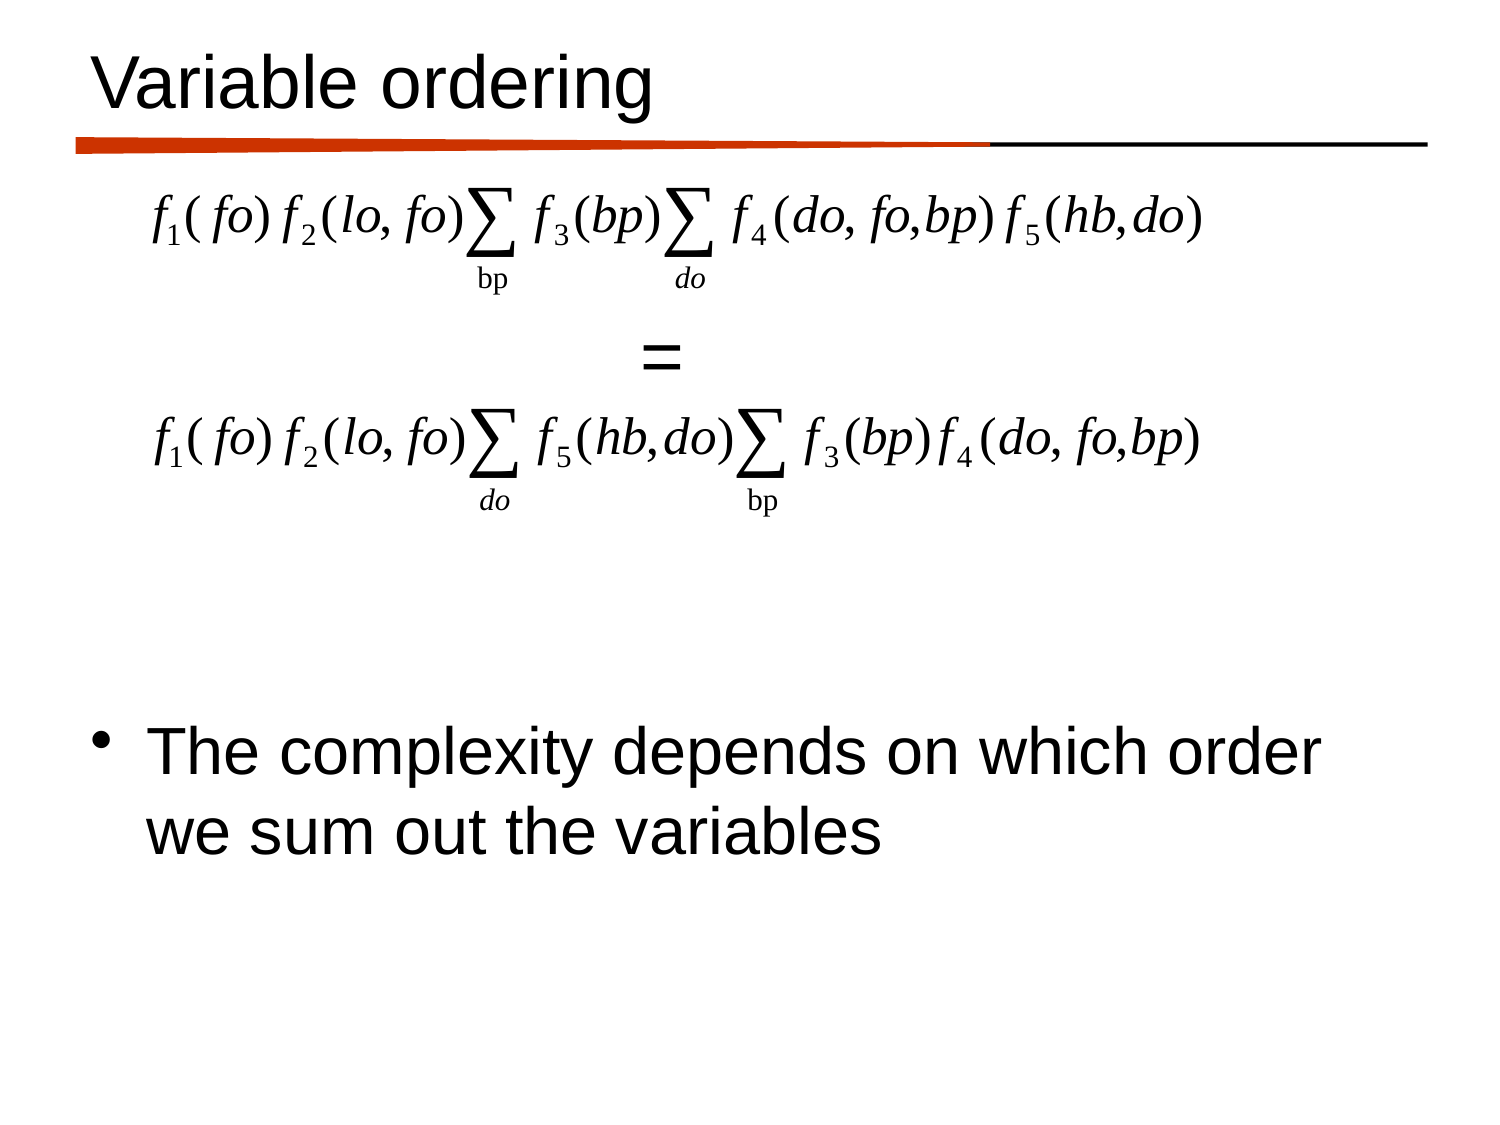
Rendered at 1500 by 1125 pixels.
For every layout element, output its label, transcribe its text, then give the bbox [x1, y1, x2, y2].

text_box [134, 174, 1209, 304]
title Variable ordering [74, 24, 1426, 133]
text_box = [487, 313, 838, 394]
list The complexity depends on which order we sum out the variables [74, 699, 1426, 1006]
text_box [136, 396, 1207, 526]
